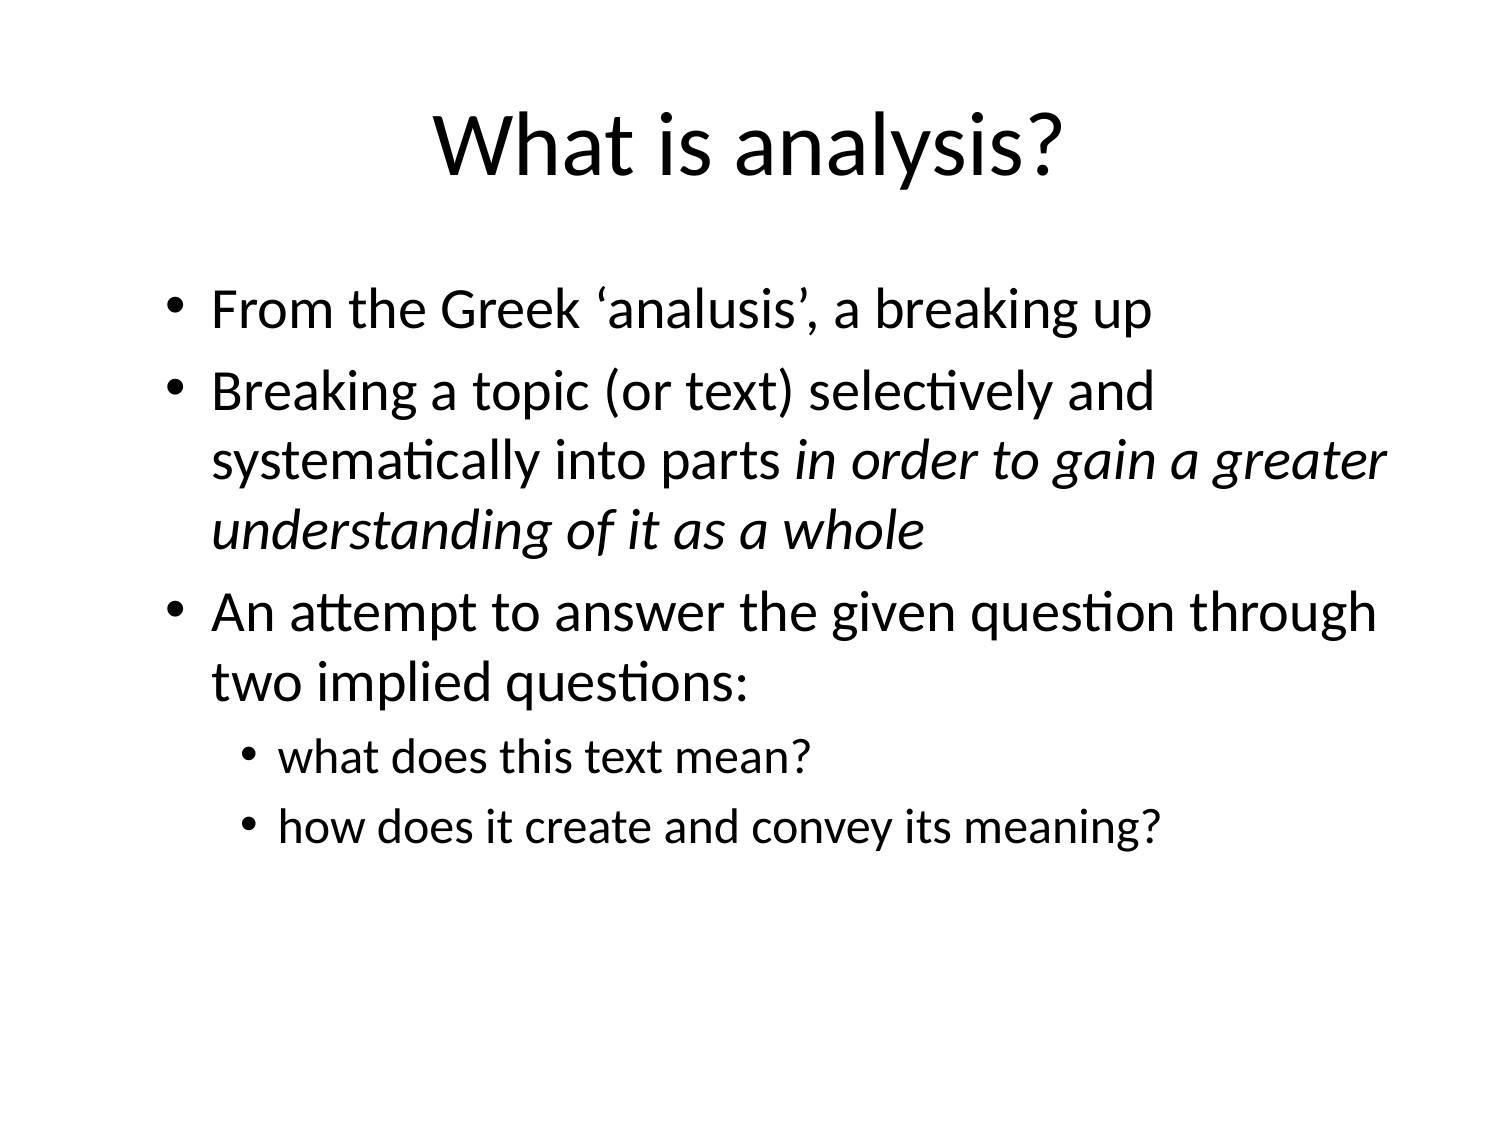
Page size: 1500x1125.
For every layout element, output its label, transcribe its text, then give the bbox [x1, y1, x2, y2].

title What is analysis? [75, 45, 1425, 233]
list From the Greek ‘analusis’, a breaking up Breaking a topic (or text) selectively and systematically into parts in order to gain a greater understanding of it as a whole An attempt to answer the given question through two implied questions: what does this text mean? how does it create and convey its meaning? [75, 262, 1425, 1005]
